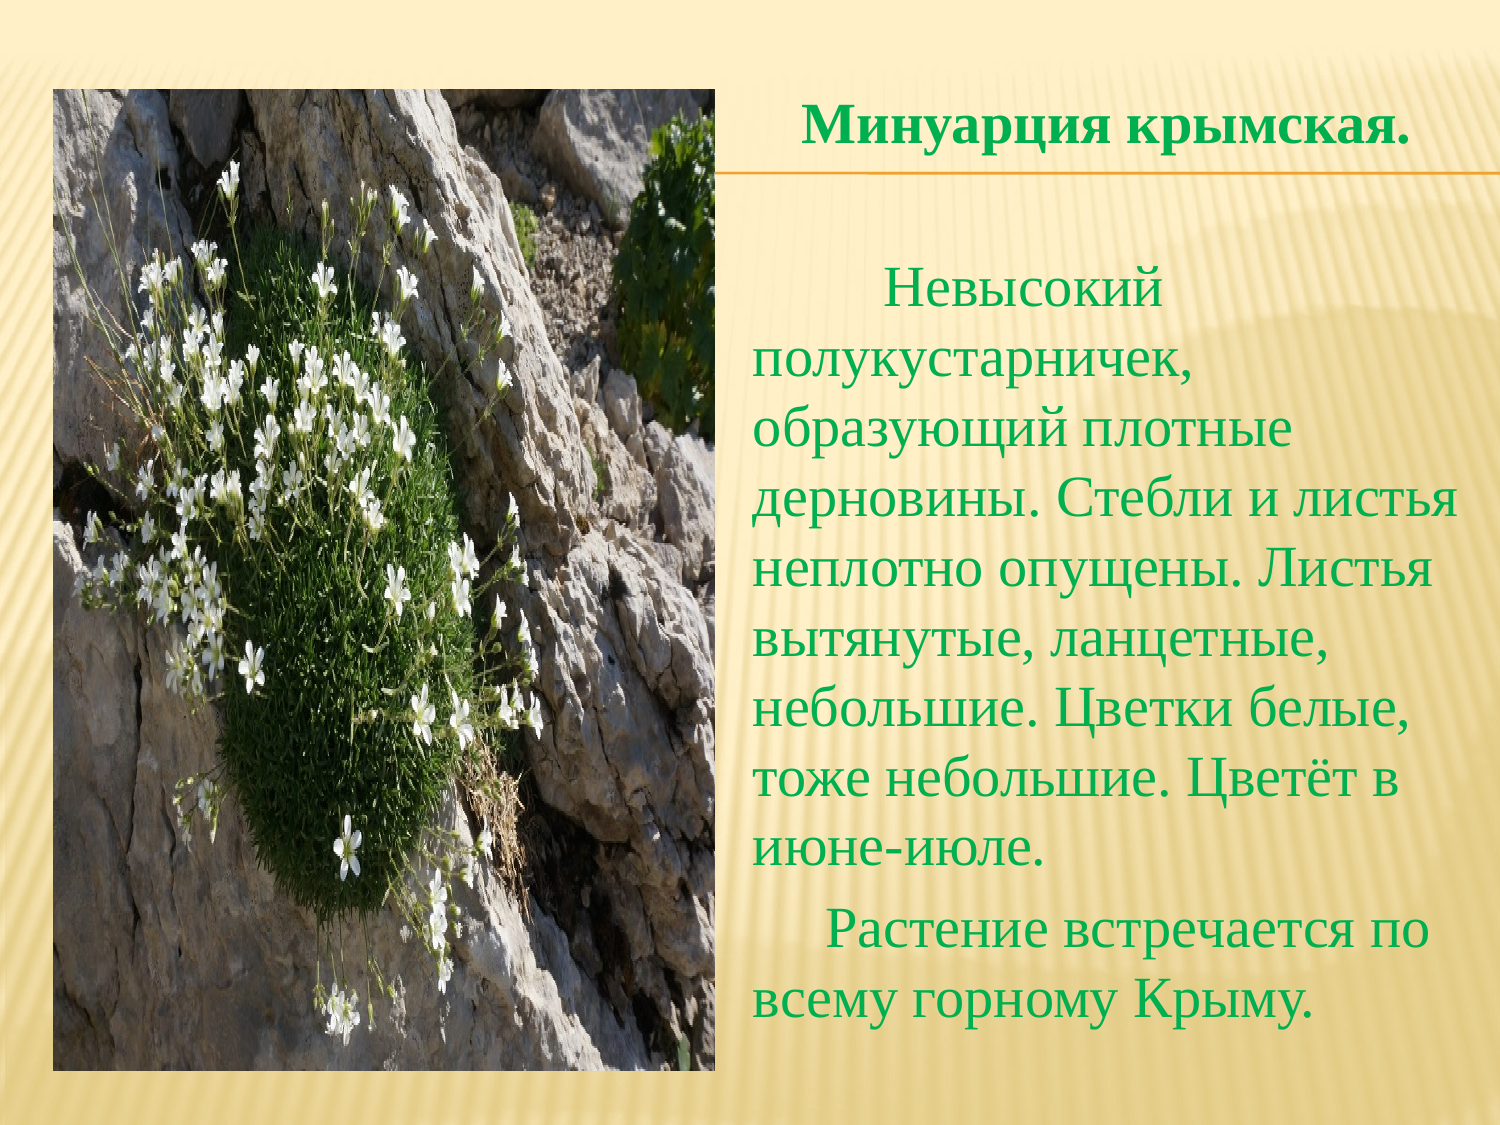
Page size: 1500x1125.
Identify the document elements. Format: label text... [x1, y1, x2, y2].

list Минуарция крымская. Невысокий полукустарничек, образующий плотные дерновины. Стебли и листья неплотно опущены. Листья вытянутые, ланцетные, небольшие. Цветки белые, тоже небольшие. Цветёт в июне-июле. Растение встречается по всему горному Крыму. [738, 78, 1475, 1071]
picture [52, 89, 715, 1071]
